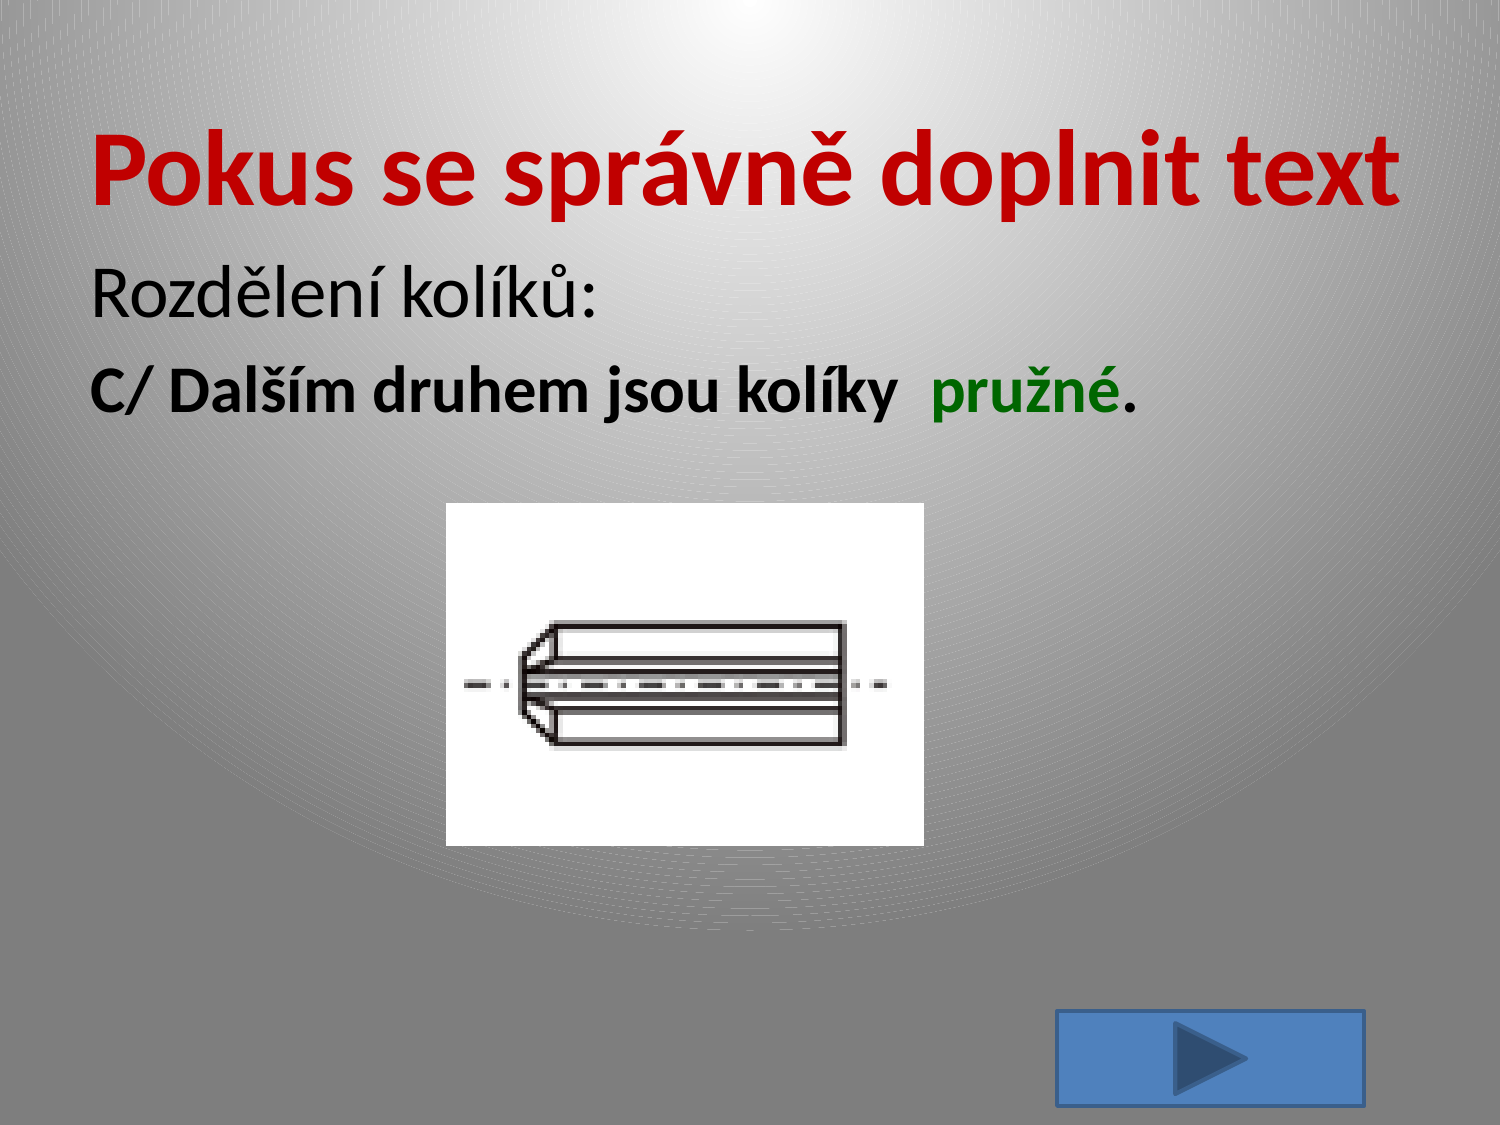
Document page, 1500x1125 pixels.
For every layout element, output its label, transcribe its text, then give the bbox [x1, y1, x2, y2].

list Pokus se správně doplnit text Rozdělení kolíků: C/ Dalším druhem jsou kolíky pružné. [75, 90, 1425, 965]
picture [445, 503, 925, 847]
text_box [1055, 1009, 1366, 1108]
